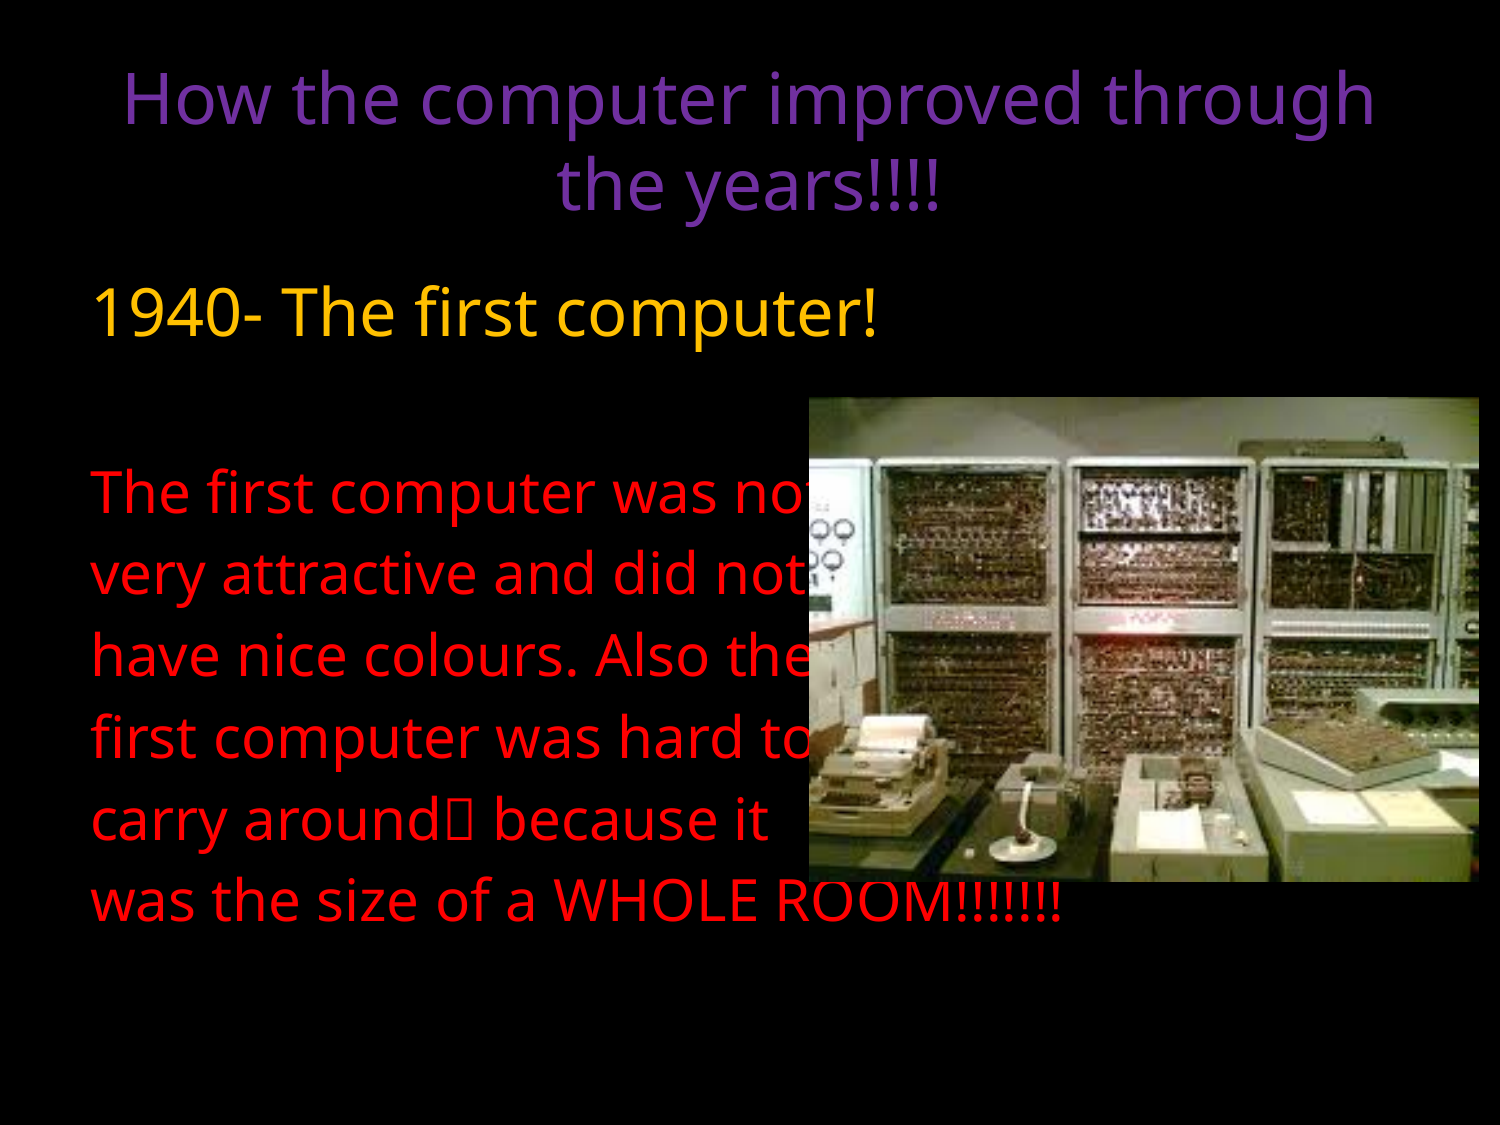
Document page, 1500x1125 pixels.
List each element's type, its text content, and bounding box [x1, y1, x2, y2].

picture [808, 396, 1480, 882]
title How the computer improved through the years!!!! [74, 44, 1426, 233]
list 1940- The first computer! The first computer was not very attractive and did not have nice colours. Also the first computer was hard to carry around because it was the size of a WHOLE ROOM!!!!!!! [74, 262, 1426, 1006]
